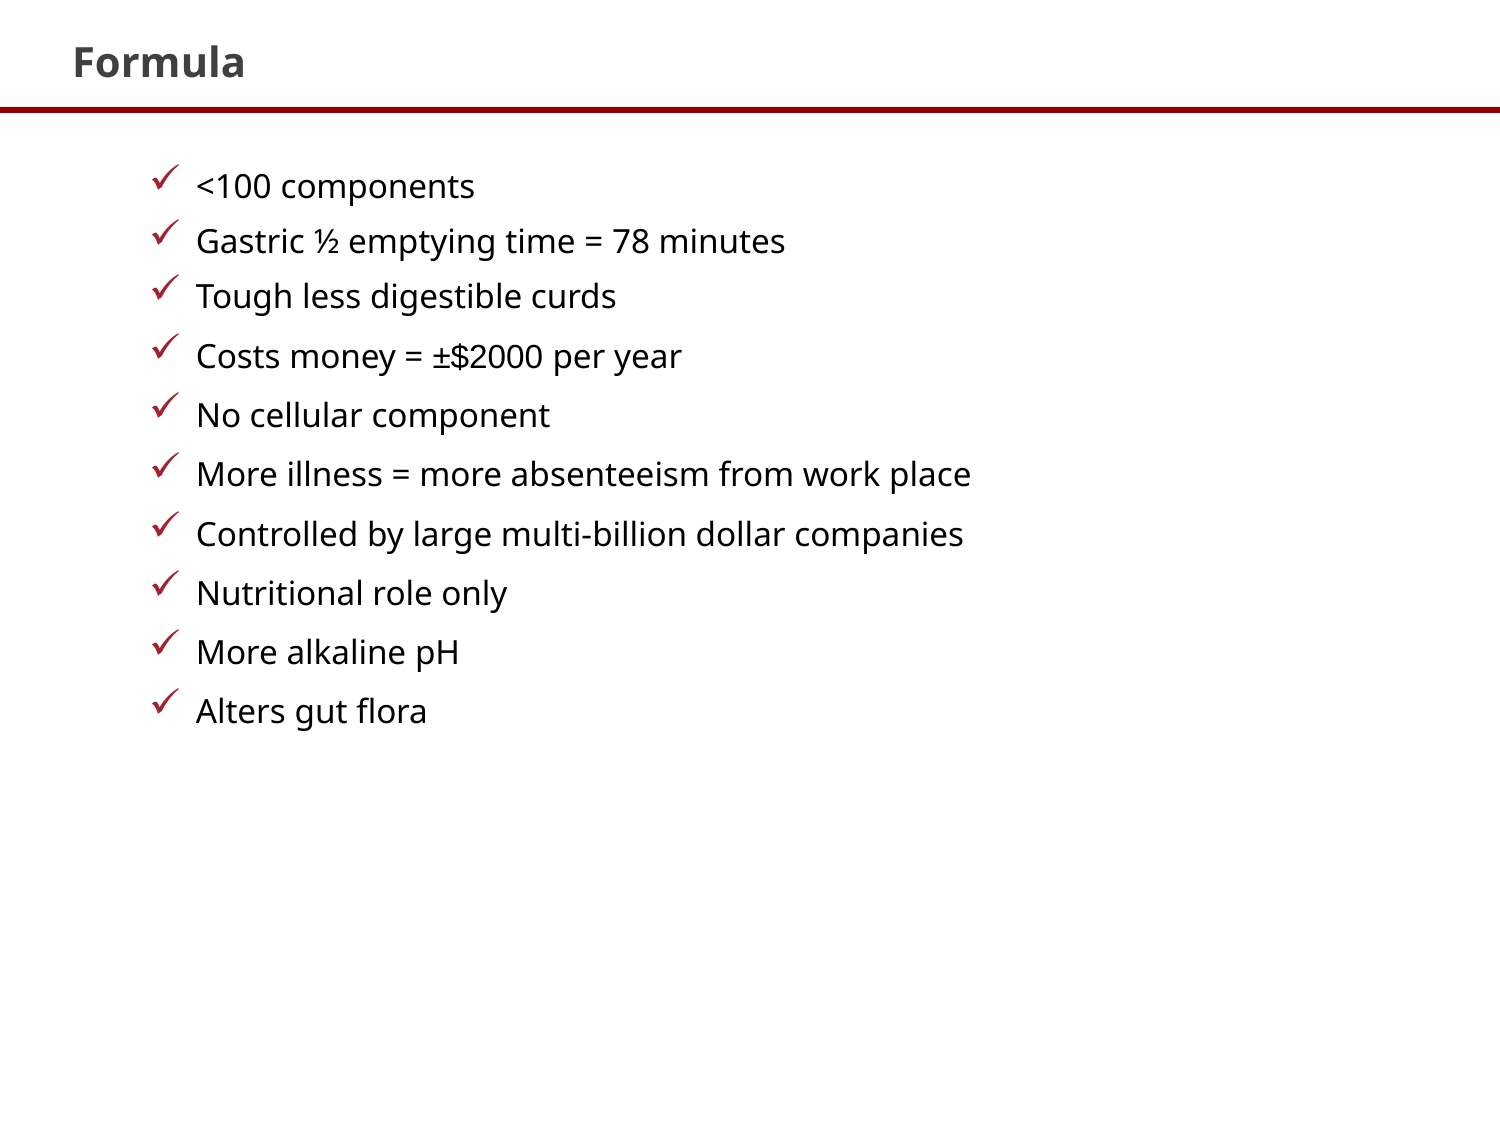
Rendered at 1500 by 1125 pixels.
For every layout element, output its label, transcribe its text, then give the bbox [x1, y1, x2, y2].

title Formula [57, 23, 1408, 99]
list <100 components Gastric ½ emptying time = 78 minutes Tough less digestible curds Costs money = ±$2000 per year No cellular component More illness = more absenteeism from work place Controlled by large multi-billion dollar companies Nutritional role only More alkaline pH Alters gut flora [58, 162, 1459, 1075]
